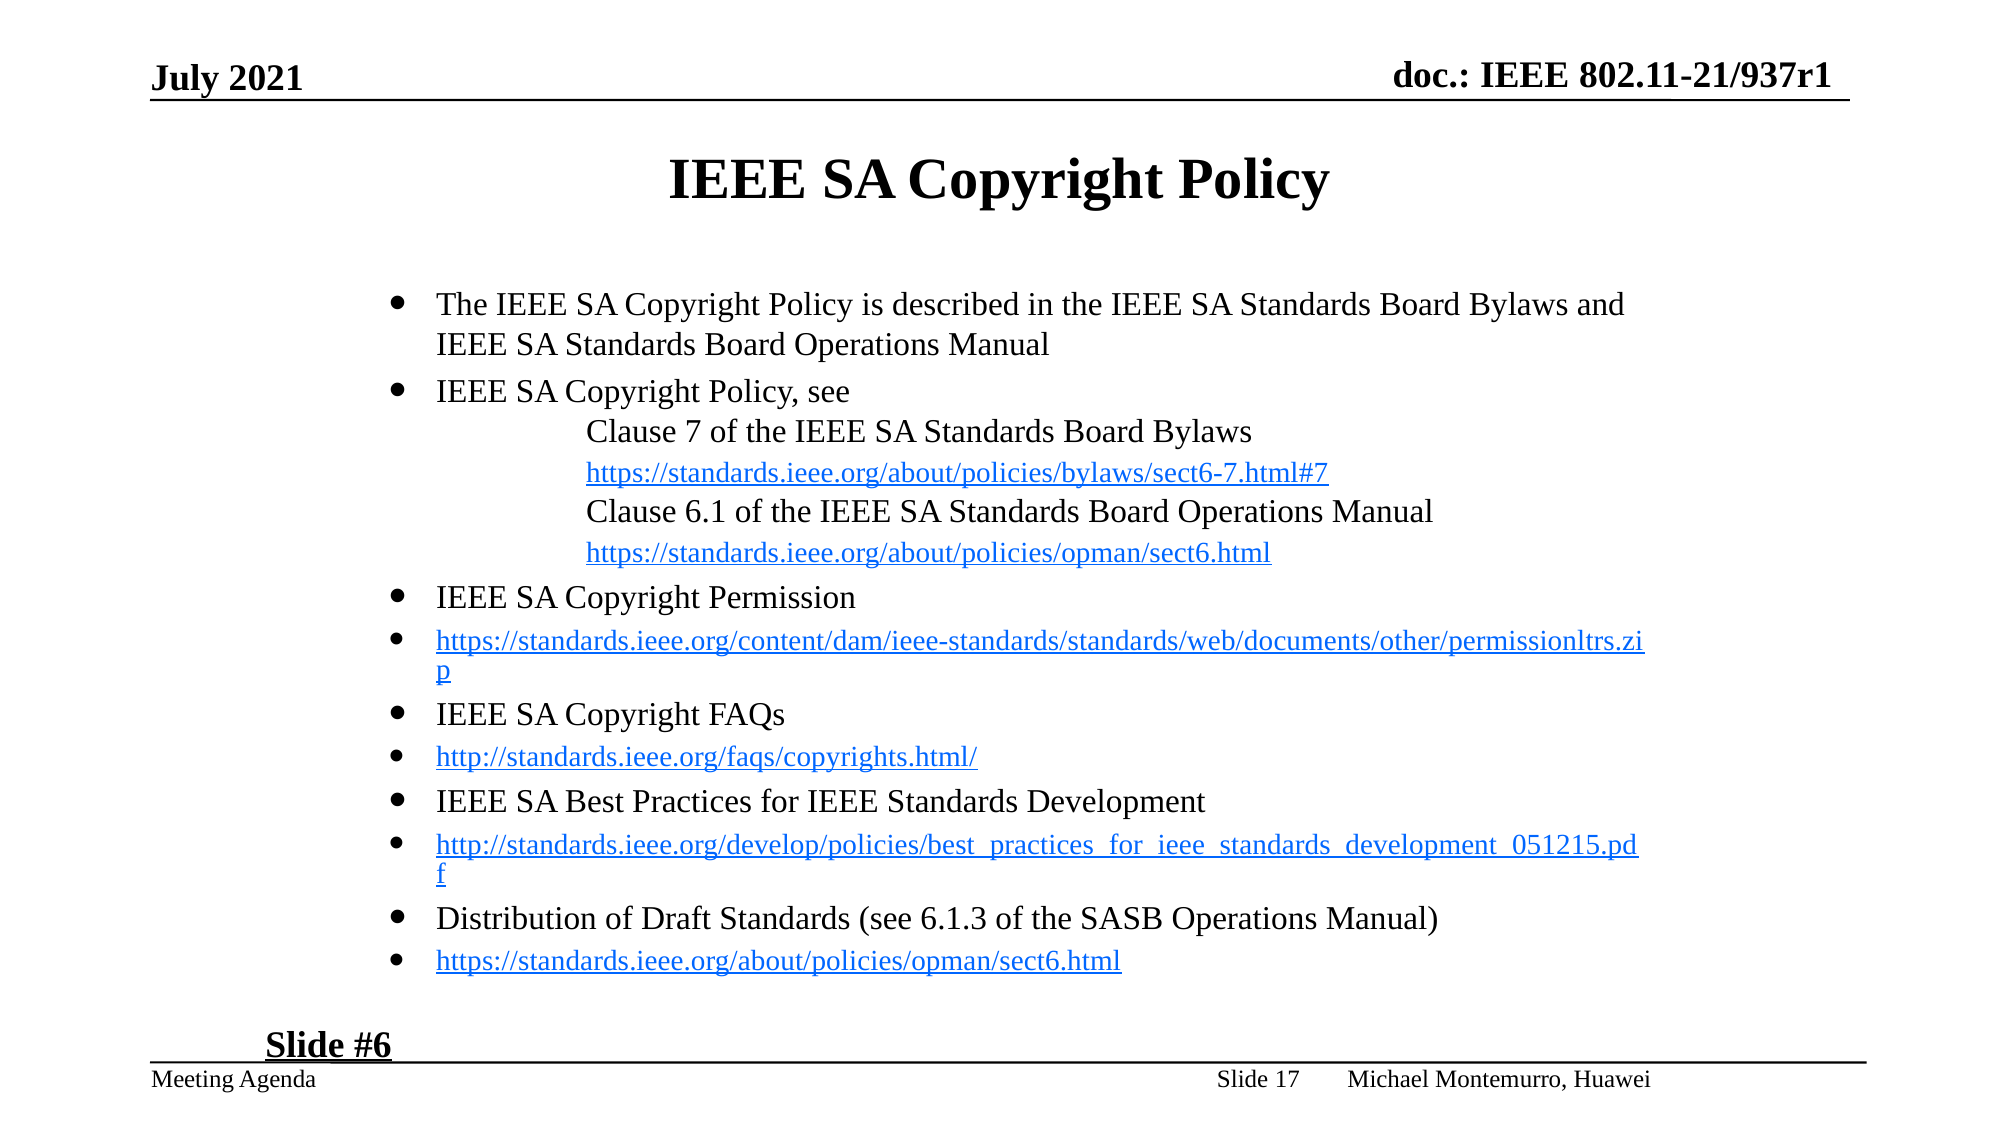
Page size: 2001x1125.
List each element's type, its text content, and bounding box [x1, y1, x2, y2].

slide_number Slide 17 [1216, 1061, 1237, 1093]
footer Michael Montemurro, Huawei [1237, 1061, 1652, 1093]
text_box Slide #6 [250, 1012, 407, 1073]
list The IEEE SA Copyright Policy is described in the IEEE SA Standards Board Bylaws and IEEE SA Standards Board Operations Manual IEEE SA Copyright Policy, see Clause 7 of the IEEE SA Standards Board Bylaws https://standards.ieee.org/about/policies/bylaws/sect6-7.html#7 Clause 6.1 of the IEEE SA Standards Board Operations Manual https://standards.ieee.org/about/policies/opman/sect6.html IEEE SA Copyright Permission https://standards.ieee.org/content/dam/ieee-standards/standards/web/documents/other/permissionltrs.zip IEEE SA Copyright FAQs http://standards.ieee.org/faqs/copyrights.html/ IEEE SA Best Practices for IEEE Standards Development http://standards.ieee.org/develop/policies/best_practices_for_ieee_standards_development_051215.pdf Distribution of Draft Standards (see 6.1.3 of the SASB Operations Manual) https://standards.ieee.org/about/policies/opman/sect6.html [362, 275, 1663, 1038]
text_box IEEE SA Copyright Policy [362, 87, 1638, 263]
